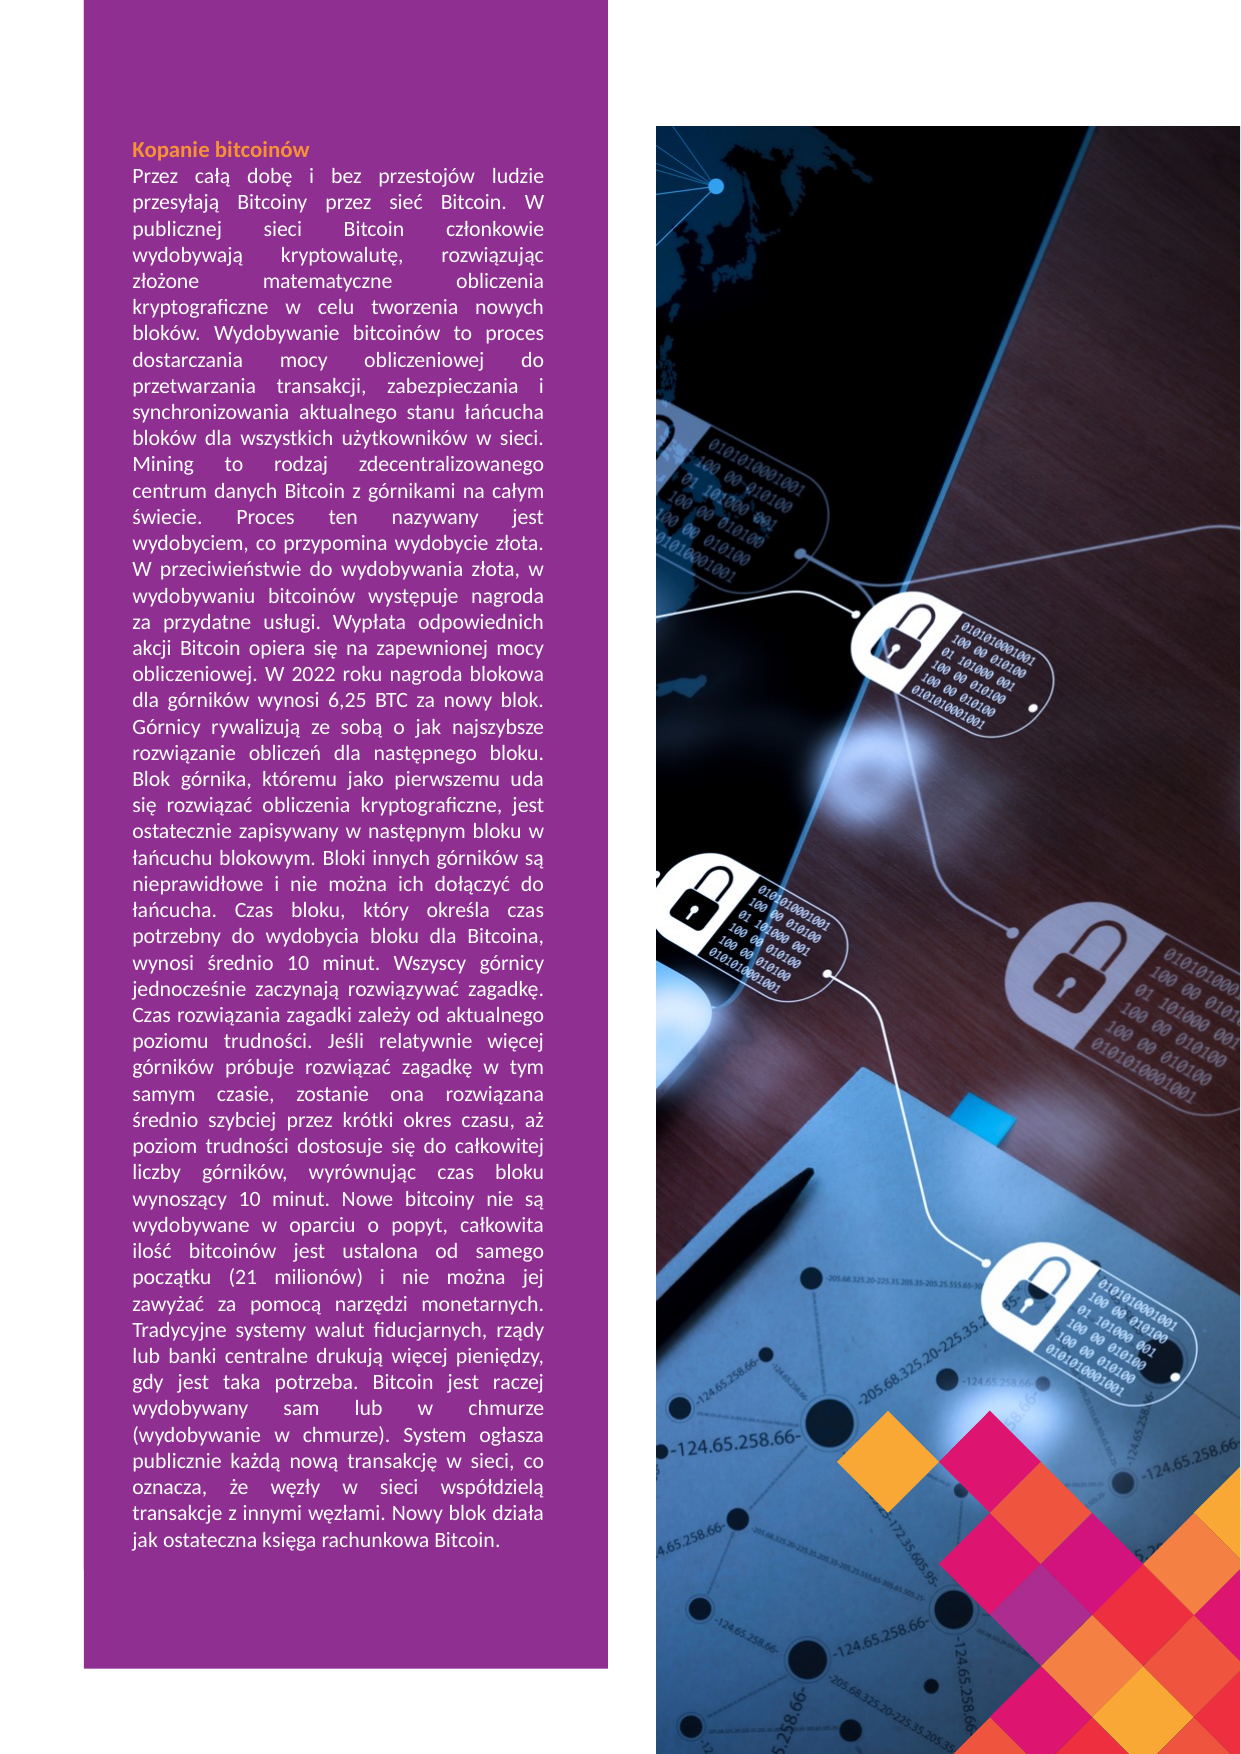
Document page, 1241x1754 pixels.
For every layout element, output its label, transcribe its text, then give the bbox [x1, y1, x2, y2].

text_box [851, 1410, 1241, 1754]
picture [656, 126, 1241, 1754]
list Kopanie bitcoinów Przez całą dobę i bez przestojów ludzie przesyłają Bitcoiny przez sieć Bitcoin. W publicznej sieci Bitcoin członkowie wydobywają kryptowalutę, rozwiązując złożone matematyczne obliczenia kryptograficzne w celu tworzenia nowych bloków. Wydobywanie bitcoinów to proces dostarczania mocy obliczeniowej do przetwarzania transakcji, zabezpieczania i synchronizowania aktualnego stanu łańcucha bloków dla wszystkich użytkowników w sieci. Mining to rodzaj zdecentralizowanego centrum danych Bitcoin z górnikami na całym świecie. Proces ten nazywany jest wydobyciem, co przypomina wydobycie złota. W przeciwieństwie do wydobywania złota, w wydobywaniu bitcoinów występuje nagroda za przydatne usługi. Wypłata odpowiednich akcji Bitcoin opiera się na zapewnionej mocy obliczeniowej. W 2022 roku nagroda blokowa dla górników wynosi 6,25 BTC za nowy blok. Górnicy rywalizują ze sobą o jak najszybsze rozwiązanie obliczeń dla następnego bloku. Blok górnika, któremu jako pierwszemu uda się rozwiązać obliczenia kryptograficzne, jest ostatecznie zapisywany w następnym bloku w łańcuchu blokowym. Bloki innych górników są nieprawidłowe i nie można ich dołączyć do łańcucha. Czas bloku, który określa czas potrzebny do wydobycia bloku dla Bitcoina, wynosi średnio 10 minut. Wszyscy górnicy jednocześnie zaczynają rozwiązywać zagadkę. Czas rozwiązania zagadki zależy od aktualnego poziomu trudności. Jeśli relatywnie więcej górników próbuje rozwiązać zagadkę w tym samym czasie, zostanie ona rozwiązana średnio szybciej przez krótki okres czasu, aż poziom trudności dostosuje się do całkowitej liczby górników, wyrównując czas bloku wynoszący 10 minut. Nowe bitcoiny nie są wydobywane w oparciu o popyt, całkowita ilość bitcoinów jest ustalona od samego początku (21 milionów) i nie można jej zawyżać za pomocą narzędzi monetarnych. Tradycyjne systemy walut fiducjarnych, rządy lub banki centralne drukują więcej pieniędzy, gdy jest taka potrzeba. Bitcoin jest raczej wydobywany sam lub w chmurze (wydobywanie w chmurze). System ogłasza publicznie każdą nową transakcję w sieci, co oznacza, że węzły w sieci współdzielą transakcje z innymi węzłami. Nowy blok działa jak ostateczna księga rachunkowa Bitcoin. [117, 126, 560, 1503]
text_box [83, 0, 608, 1669]
